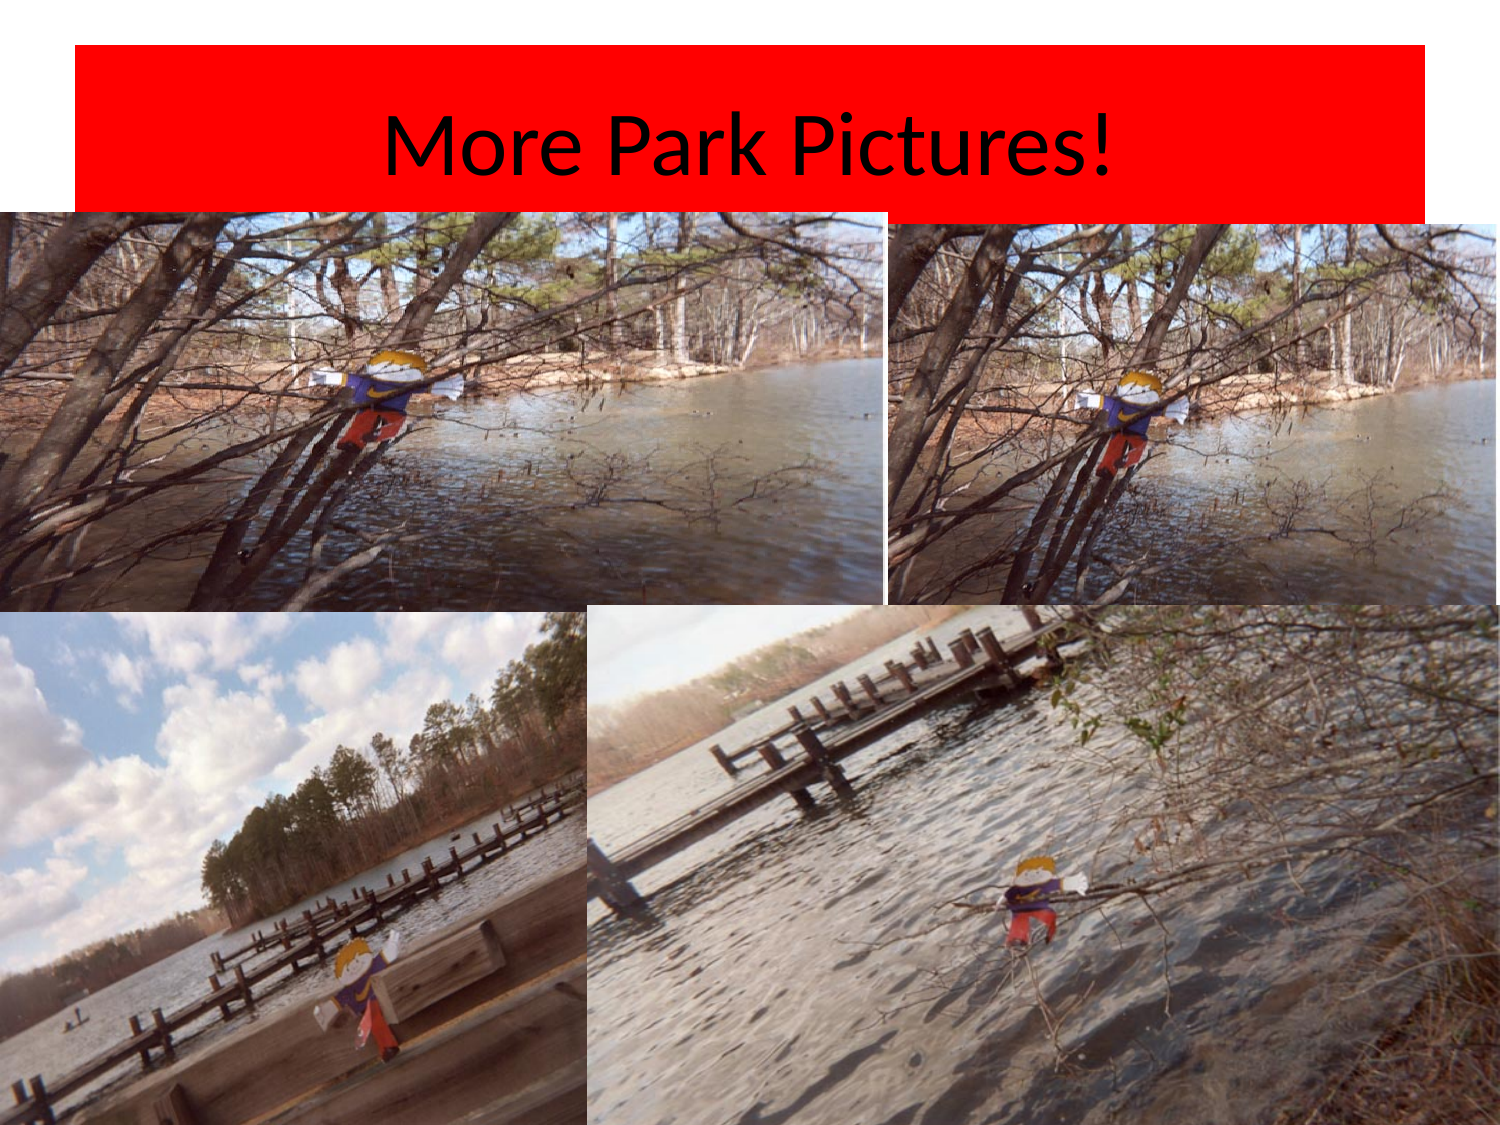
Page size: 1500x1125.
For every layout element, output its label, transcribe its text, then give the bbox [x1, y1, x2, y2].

picture [0, 212, 1500, 1125]
title More Park Pictures! [75, 45, 1425, 223]
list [891, 224, 1500, 604]
